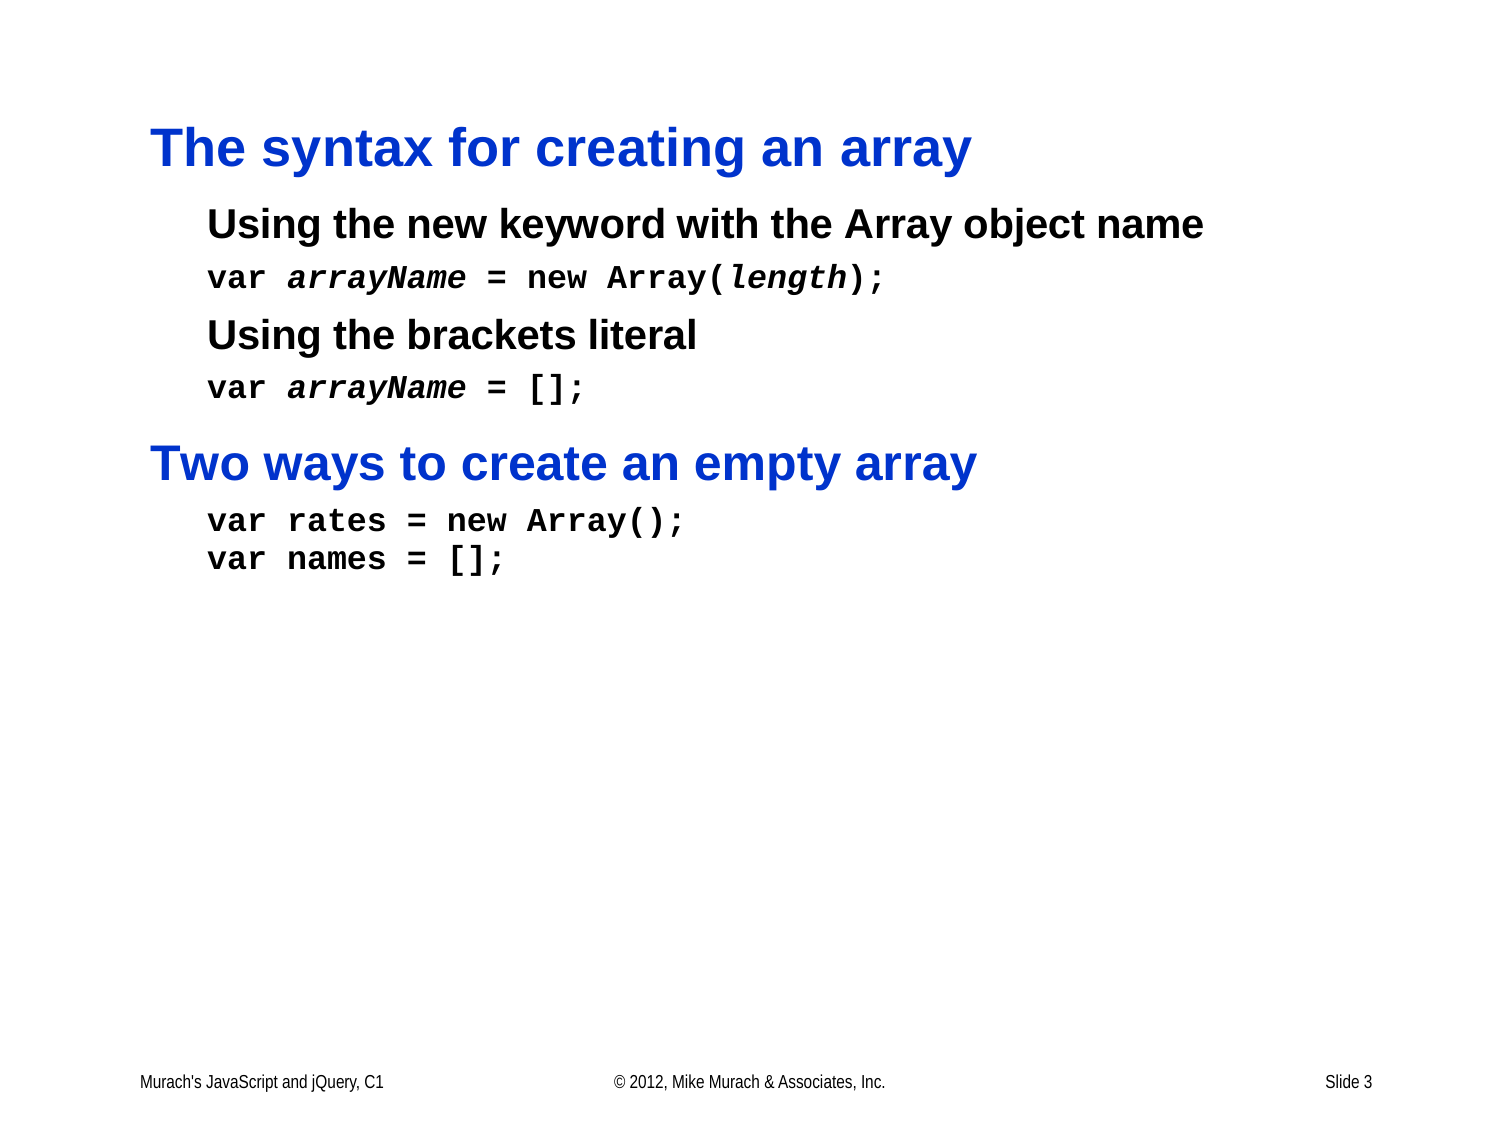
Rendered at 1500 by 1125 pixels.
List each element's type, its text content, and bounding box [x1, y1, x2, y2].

footer © 2012, Mike Murach & Associates, Inc. [474, 1025, 1025, 1100]
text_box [149, 187, 1362, 641]
title The syntax for creating an array [150, 112, 1350, 179]
slide_number Murach's JavaScript and jQuery, C1 [125, 1025, 450, 1100]
slide_number Slide 3 [1074, 1025, 1388, 1100]
